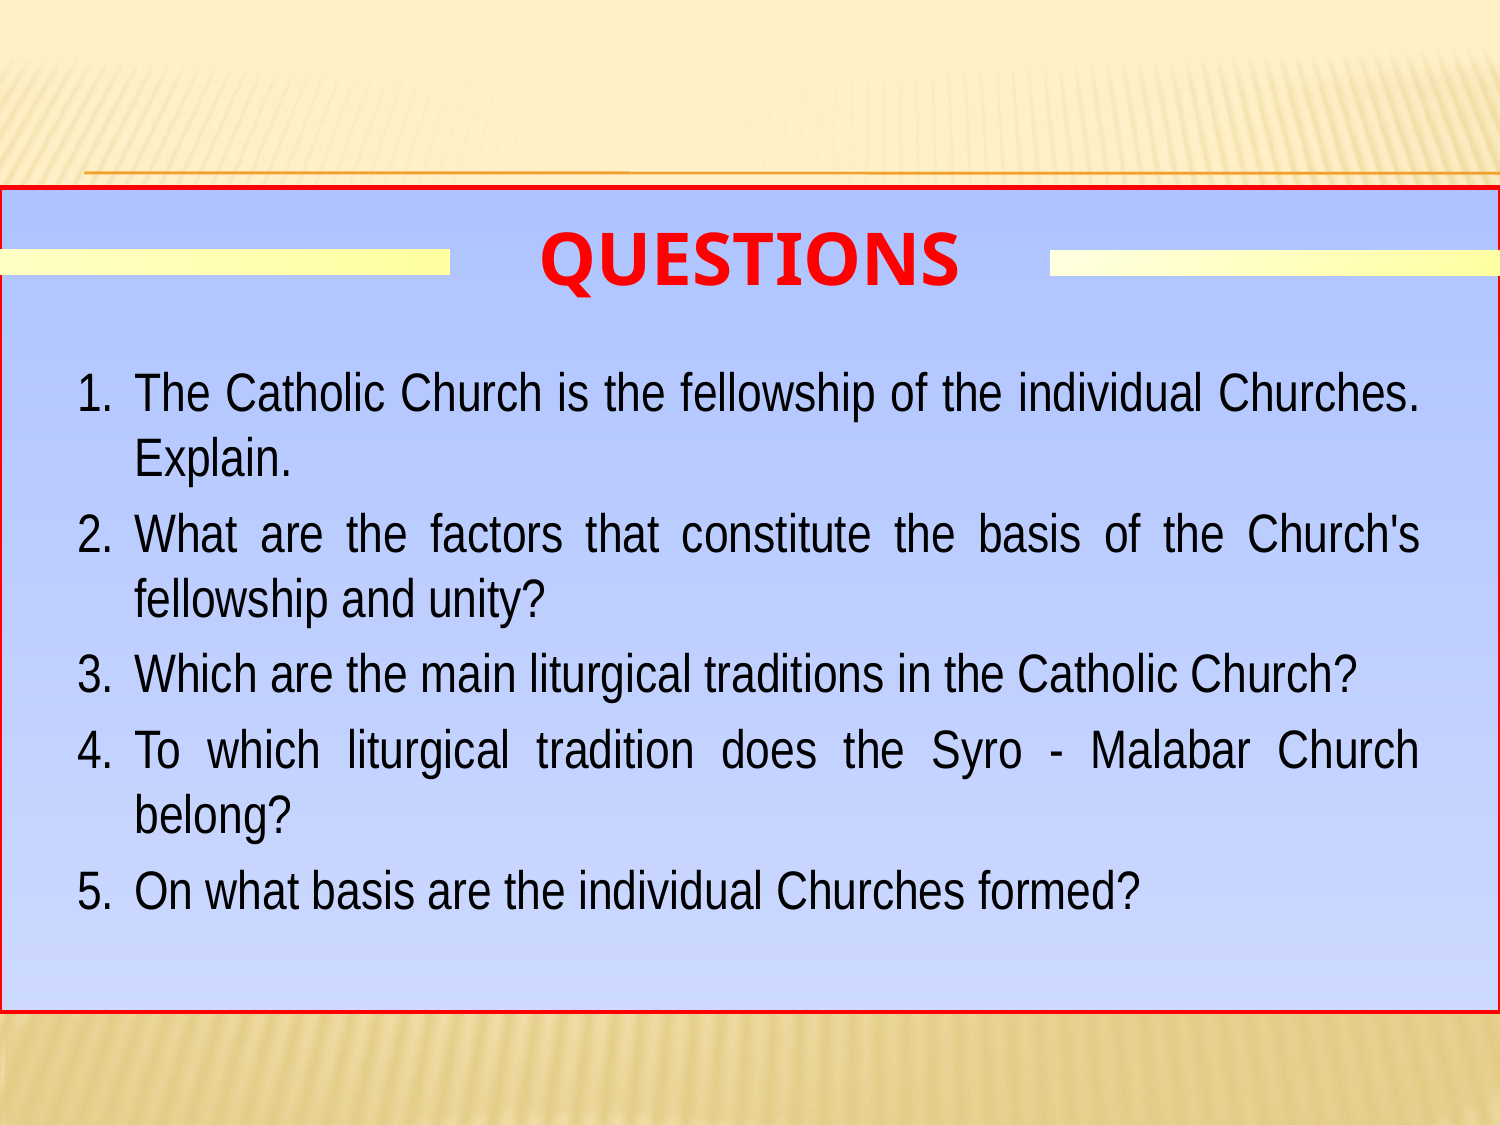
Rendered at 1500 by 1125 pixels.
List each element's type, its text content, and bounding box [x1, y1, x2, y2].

text_box [0, 325, 1500, 1014]
text_box [0, 248, 452, 277]
title Questions [0, 187, 1500, 325]
text_box [1048, 248, 1500, 277]
list 1. The Catholic Church is the fellowship of the individual Churches. Explain. 2. What are the factors that constitute the basis of the Church's fellowship and unity? 3. Which are the main liturgical traditions in the Catholic Church? 4. To which liturgical tradition does the Syro - Malabar Church belong? 5. On what basis are the individual Churches formed? [62, 350, 1438, 713]
